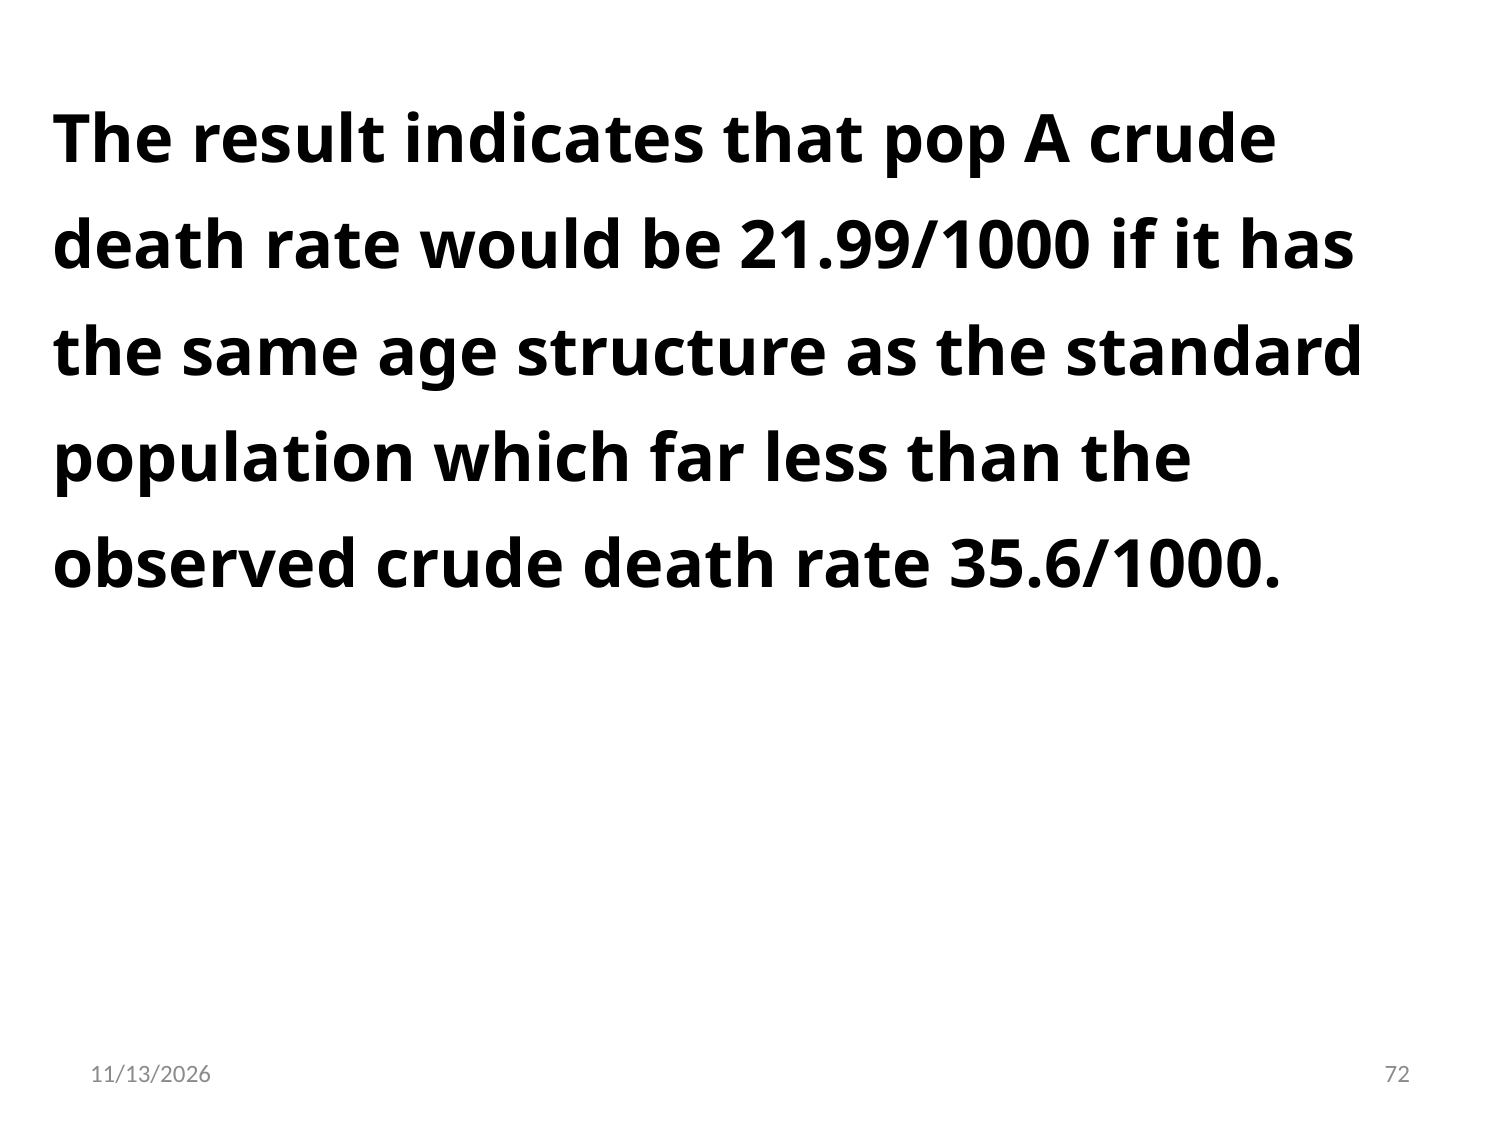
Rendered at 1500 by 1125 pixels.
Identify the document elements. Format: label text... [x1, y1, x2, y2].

slide_number 72 [1074, 1042, 1425, 1103]
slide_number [75, 1042, 425, 1103]
text_box The result indicates that pop A crude death rate would be 21.99/1000 if it has the same age structure as the standard population which far less than the observed crude death rate 35.6/1000. [37, 62, 1463, 609]
